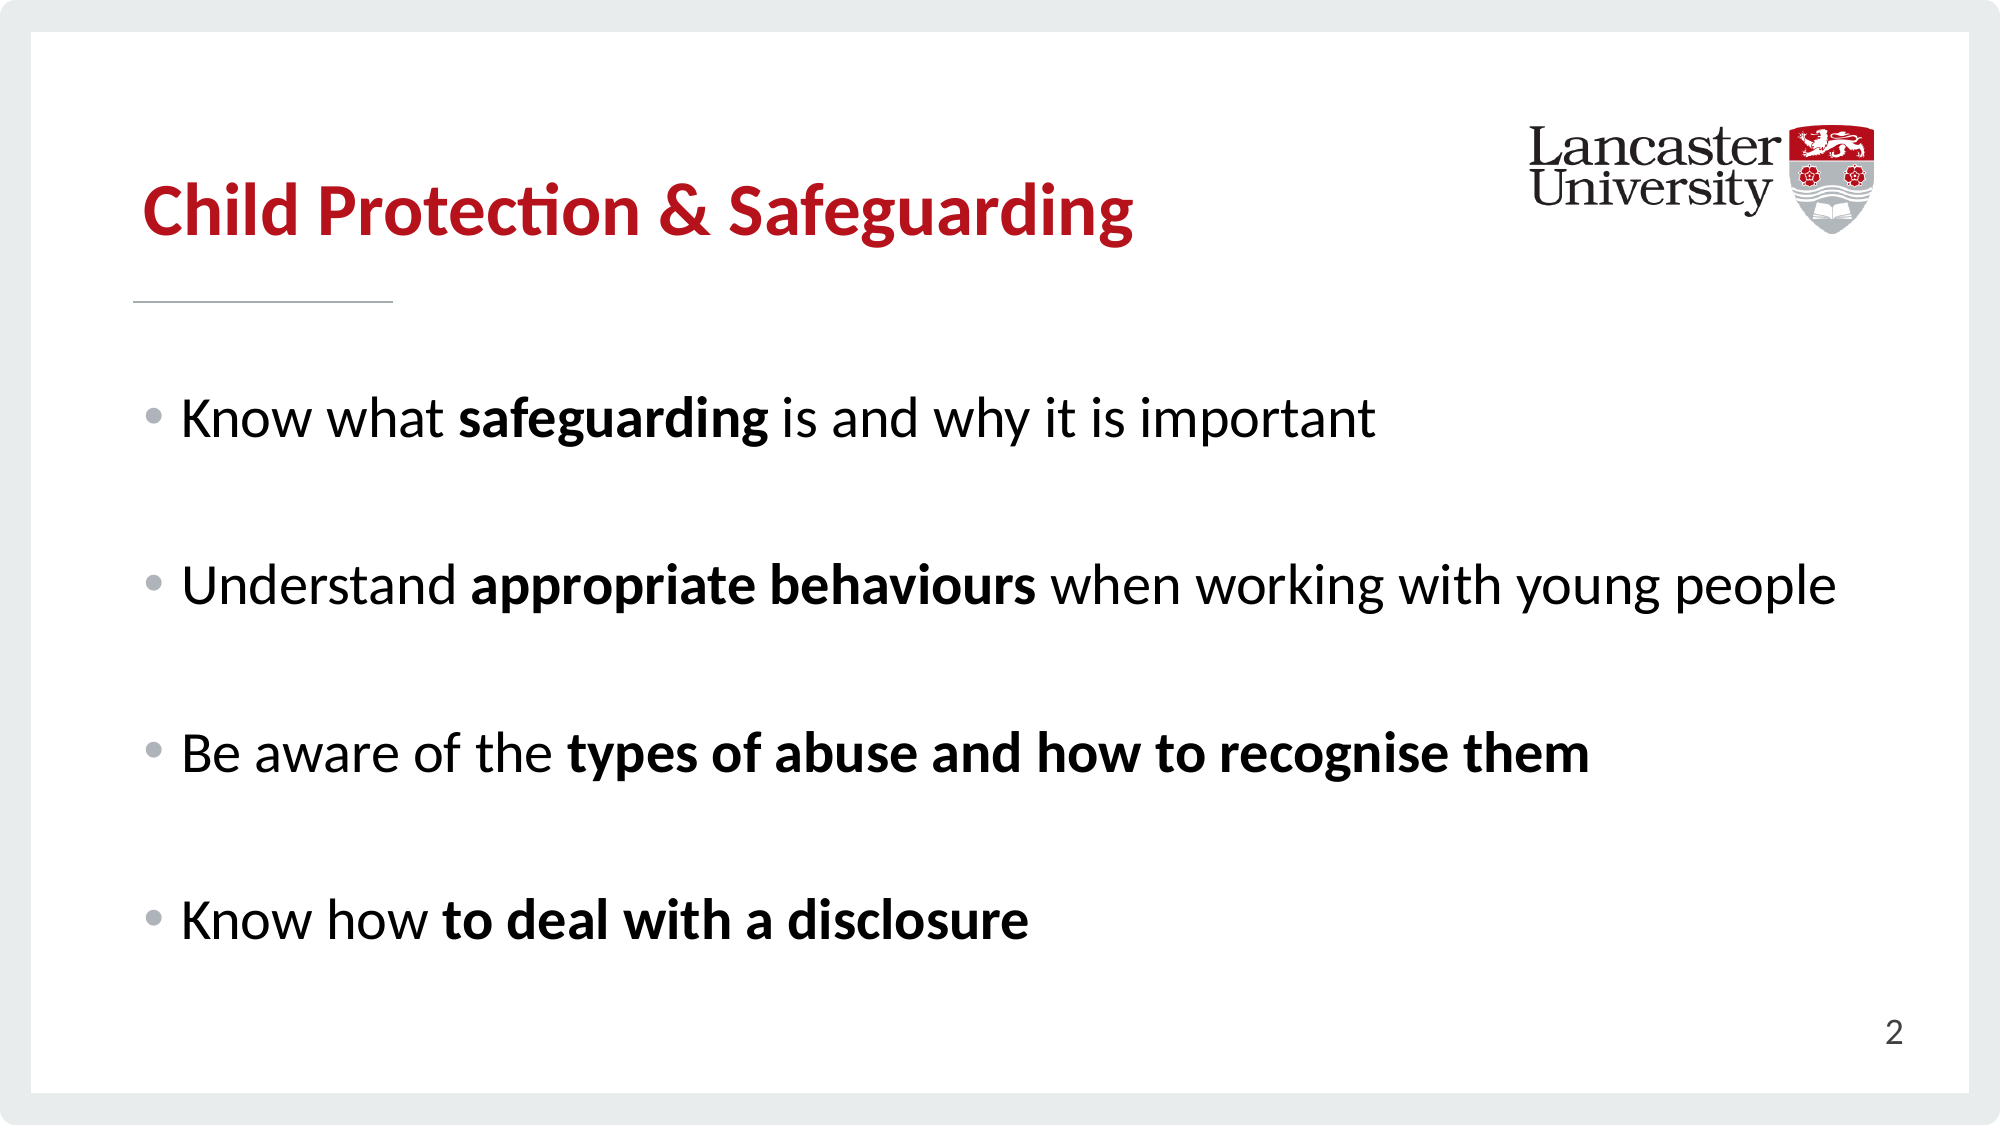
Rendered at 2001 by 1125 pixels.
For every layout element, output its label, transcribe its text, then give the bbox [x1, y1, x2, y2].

title Child Protection & Safeguarding [128, 78, 1482, 279]
list Know what safeguarding is and why it is important Understand appropriate behaviours when working with young people Be aware of the types of abuse and how to recognise them Know how to deal with a disclosure [128, 379, 1886, 1014]
slide_number 2 [1468, 999, 1919, 1060]
